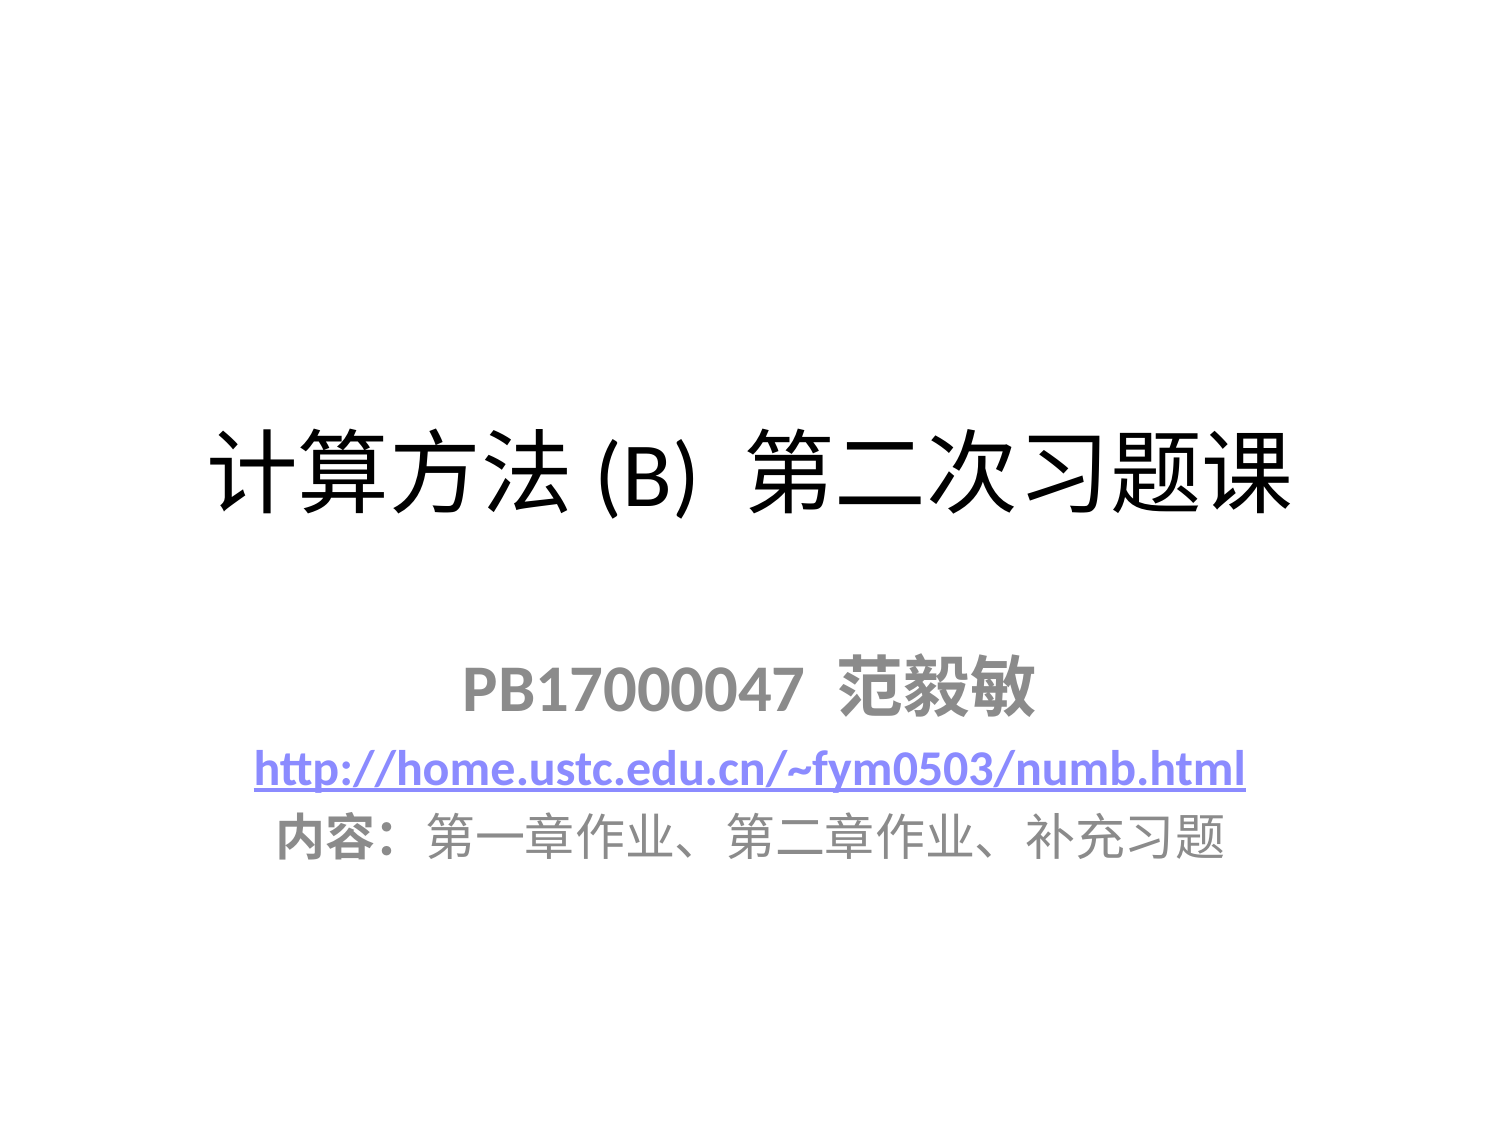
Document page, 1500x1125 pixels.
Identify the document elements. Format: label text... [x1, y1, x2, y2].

title 计算方法(B) 第二次习题课 [112, 349, 1388, 591]
subtitle PB17000047 范毅敏 http://home.ustc.edu.cn/~fym0503/numb.html 内容：第一章作业、第二章作业、补充习题 [225, 637, 1275, 925]
